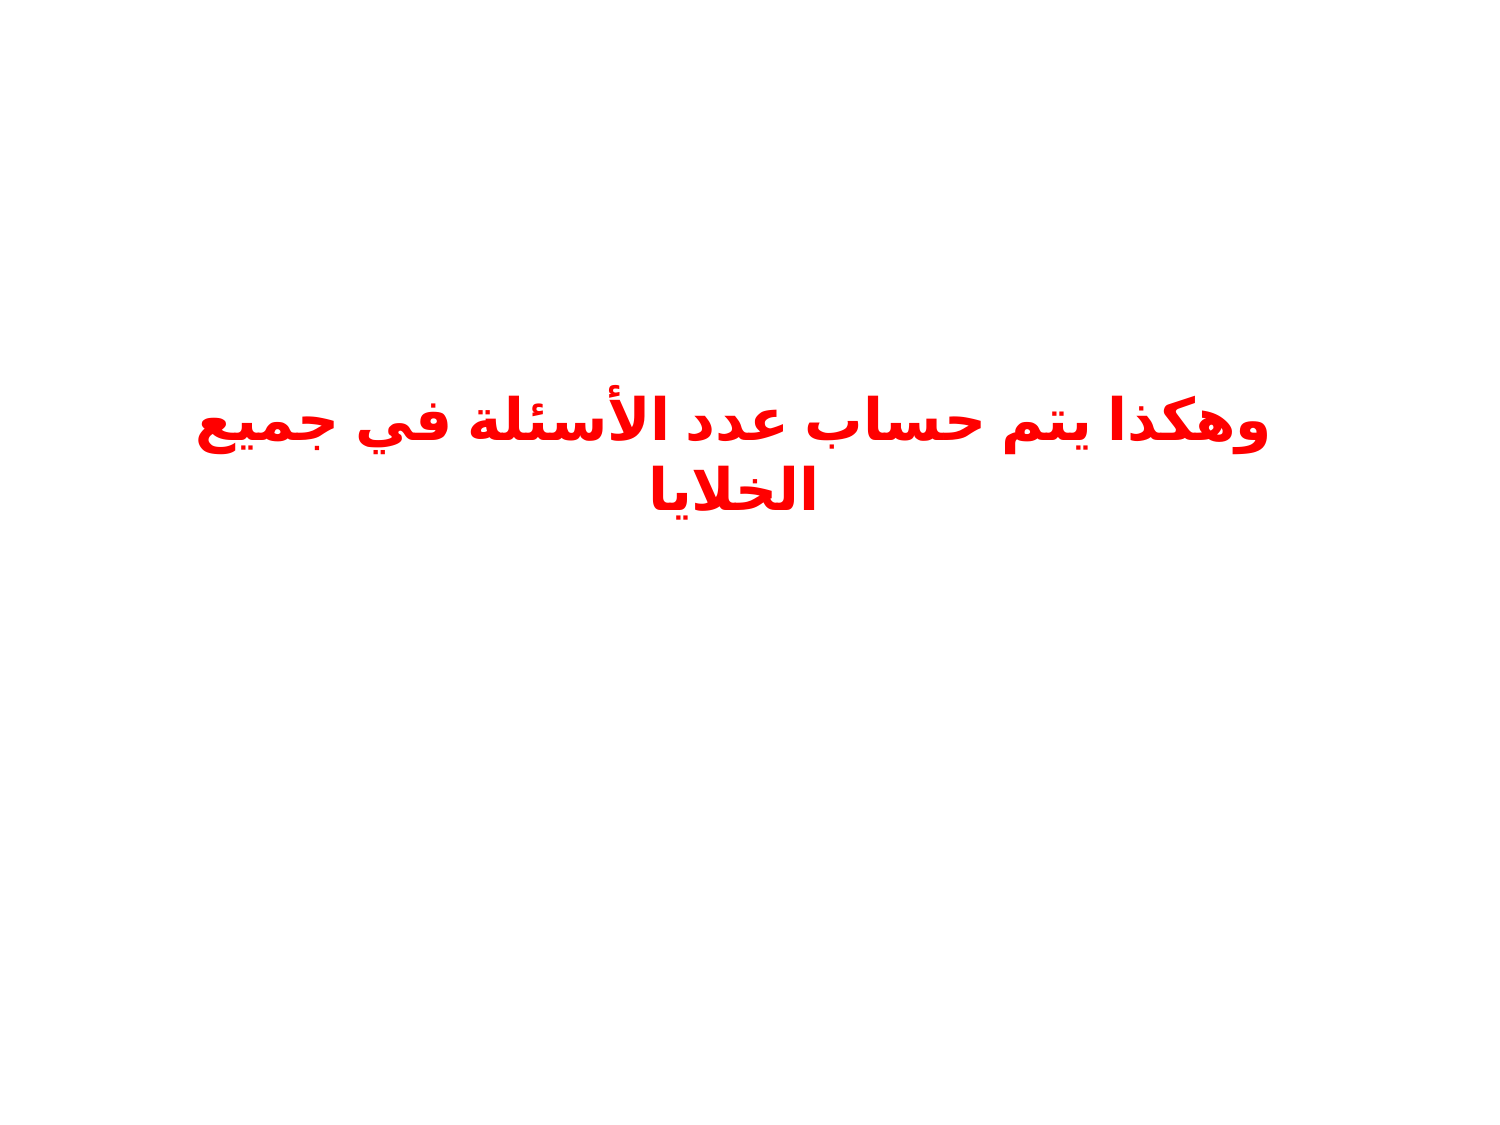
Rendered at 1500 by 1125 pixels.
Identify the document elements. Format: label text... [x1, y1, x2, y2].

text_box وهكذا يتم حساب عدد الأسئلة في جميع الخلايا [162, 374, 1306, 530]
